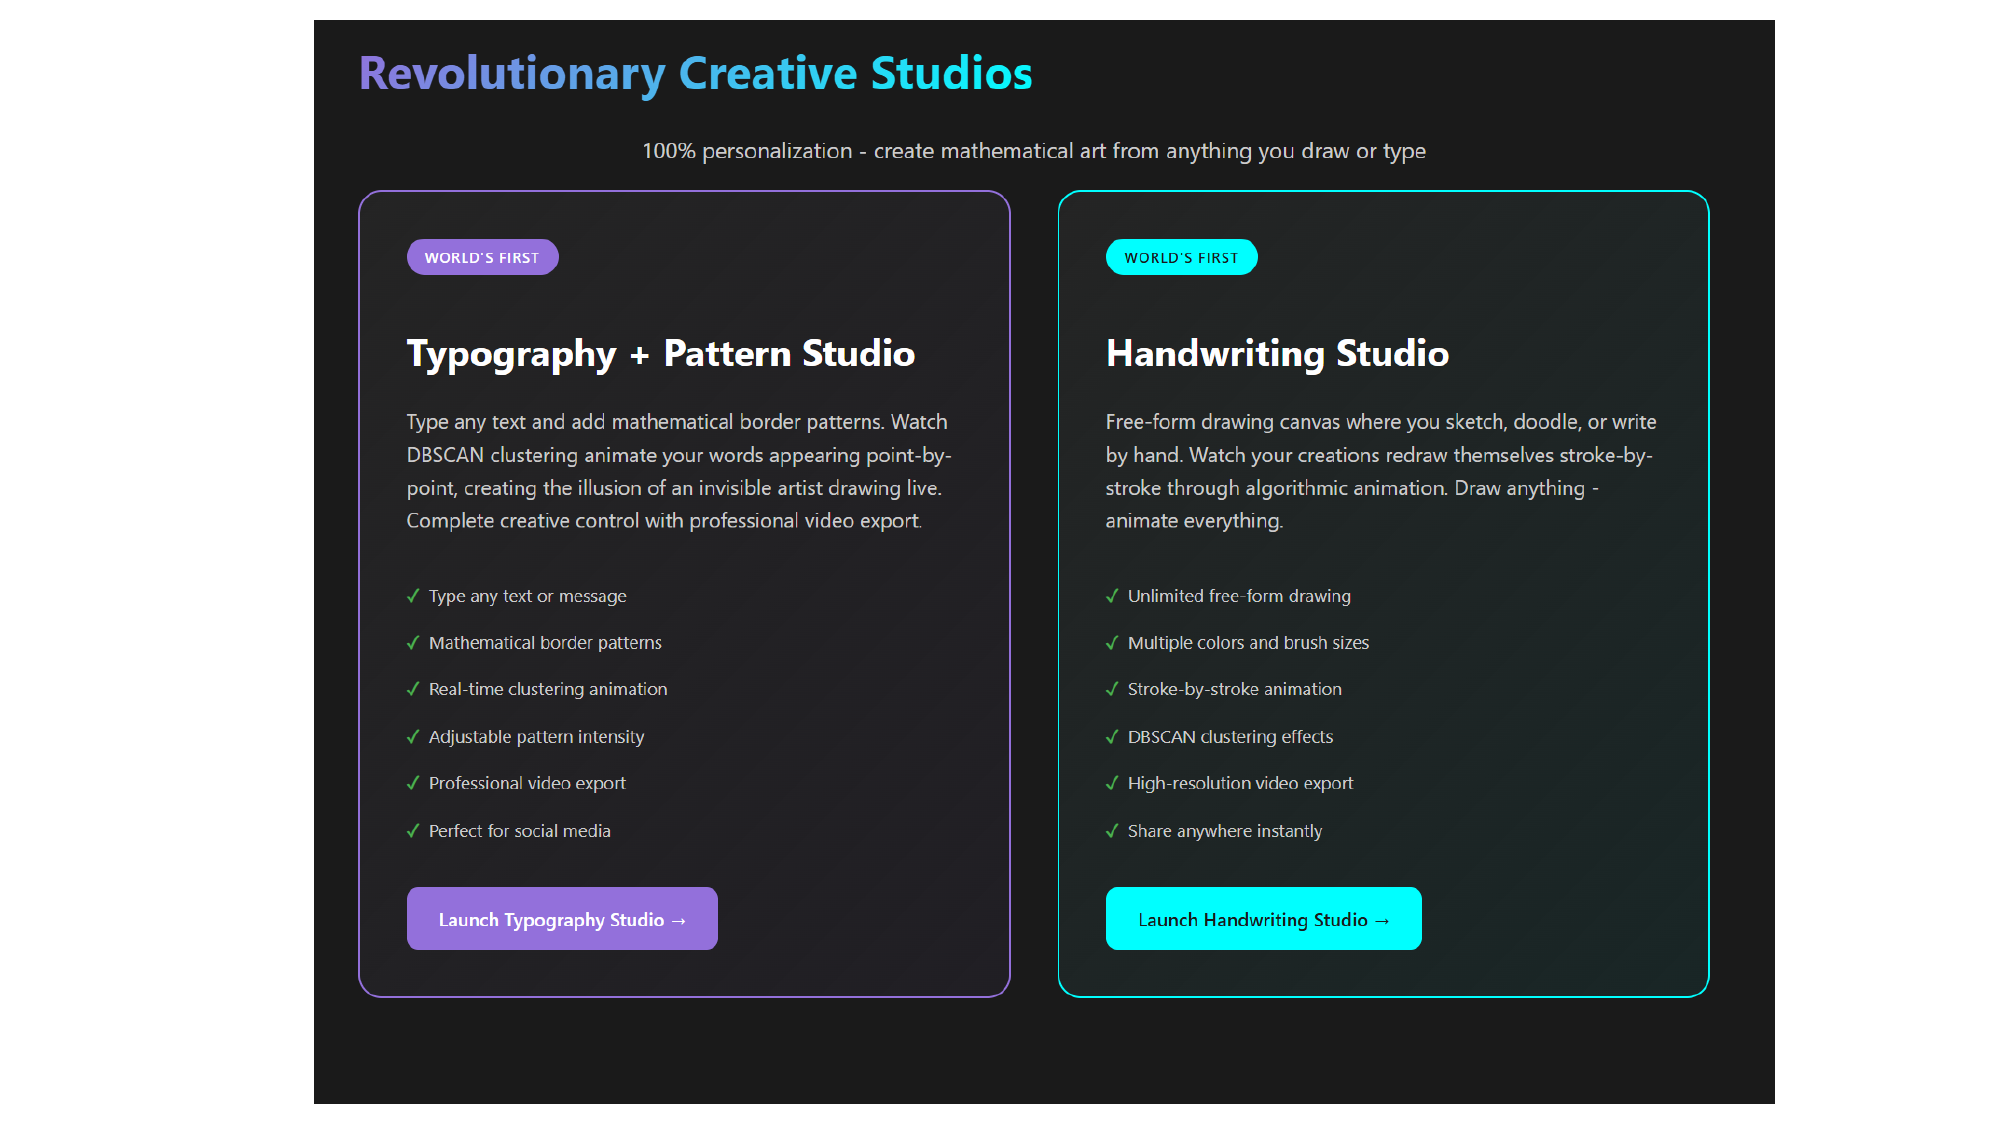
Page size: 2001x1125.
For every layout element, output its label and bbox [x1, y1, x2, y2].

picture [314, 20, 1775, 1105]
